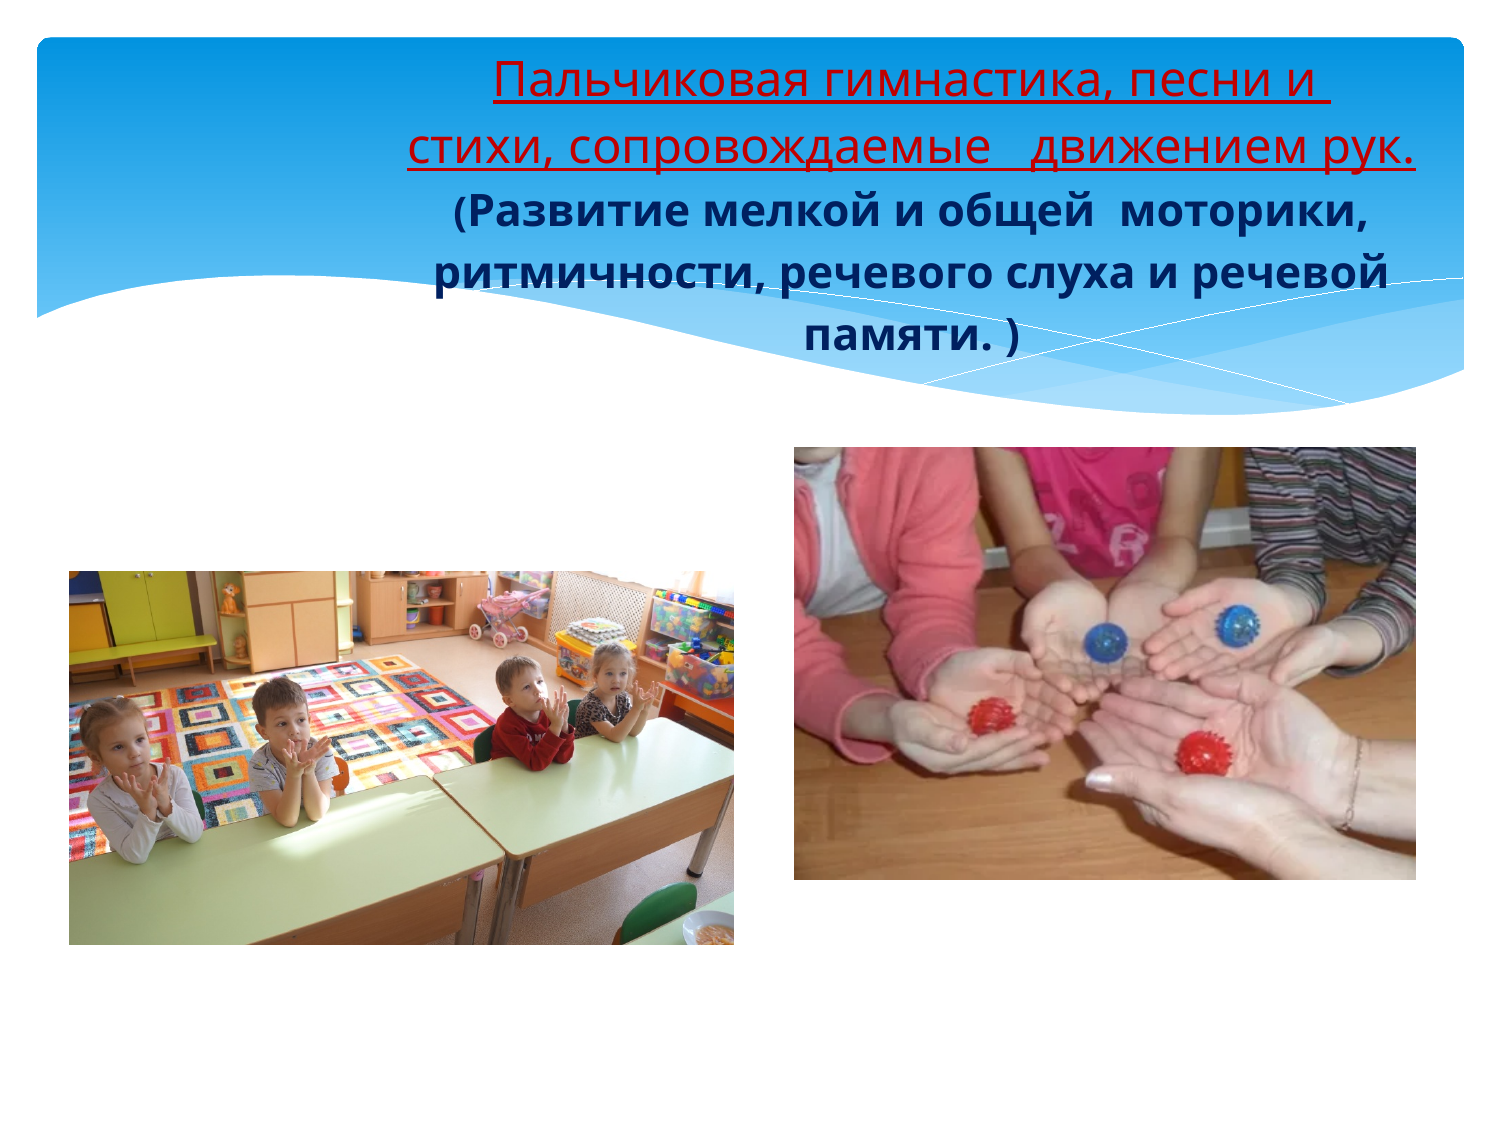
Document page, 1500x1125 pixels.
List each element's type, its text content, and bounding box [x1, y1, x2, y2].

title Пальчиковая гимнастика, песни и стихи, сопровождаемые движением рук. (Развитие мелкой и общей моторики, ритмичности, речевого слуха и речевой памяти. ) [354, 28, 1470, 495]
picture [69, 570, 735, 945]
picture [793, 447, 1416, 880]
